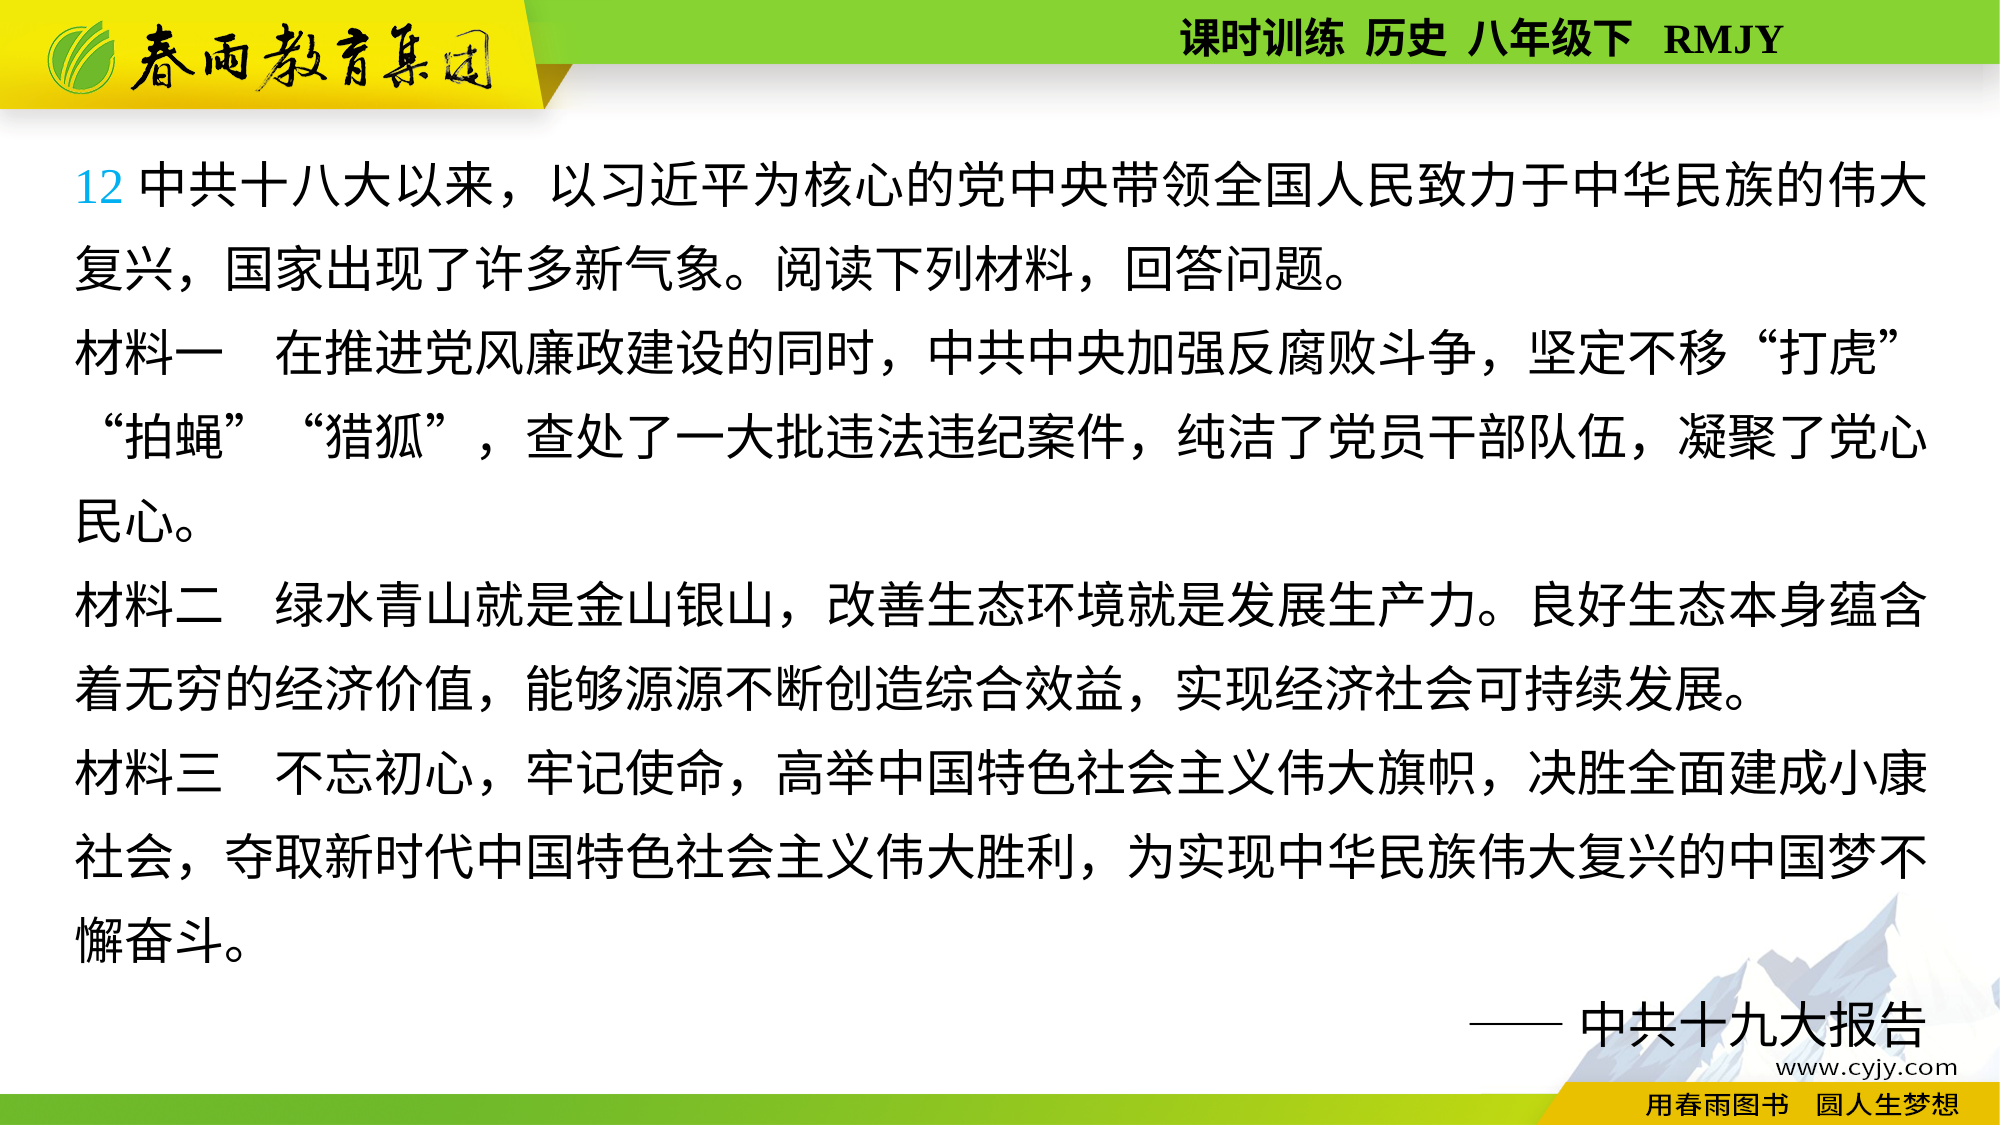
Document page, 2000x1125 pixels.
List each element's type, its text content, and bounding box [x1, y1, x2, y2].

picture [0, 0, 2000, 1125]
list 12中共十八大以来，以习近平为核心的党中央带领全国人民致力于中华民族的伟大复兴，国家出现了许多新气象。阅读下列材料，回答问题。 材料一 在推进党风廉政建设的同时，中共中央加强反腐败斗争，坚定不移“打虎”“拍蝇”“猎狐”，查处了一大批违法违纪案件，纯洁了党员干部队伍，凝聚了党心民心。 材料二 绿水青山就是金山银山，改善生态环境就是发展生产力。良好生态本身蕴含着无穷的经济价值，能够源源不断创造综合效益，实现经济社会可持续发展。 材料三 不忘初心，牢记使命，高举中国特色社会主义伟大旗帜，决胜全面建成小康社会，夺取新时代中国特色社会主义伟大胜利，为实现中华民族伟大复兴的中国梦不懈奋斗。 ——中共十九大报告 [59, 122, 1944, 1061]
